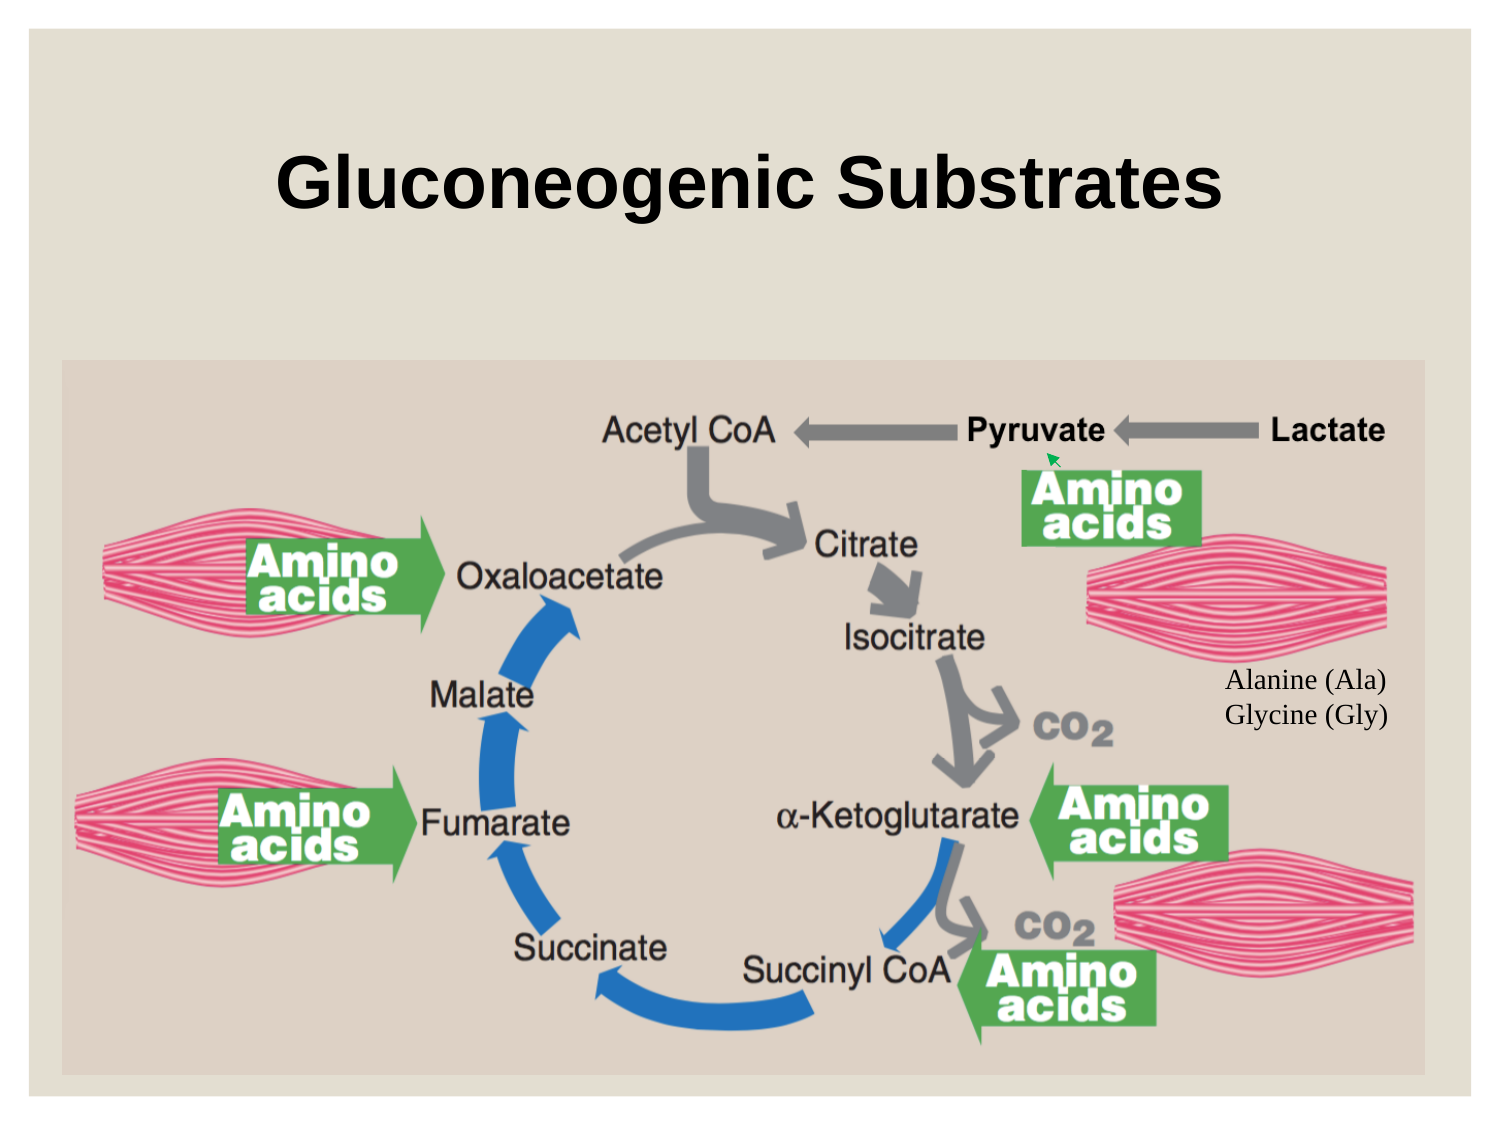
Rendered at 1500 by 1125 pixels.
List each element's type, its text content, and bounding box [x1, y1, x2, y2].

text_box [62, 360, 1425, 1075]
title Gluconeogenic Substrates [0, 105, 1500, 263]
